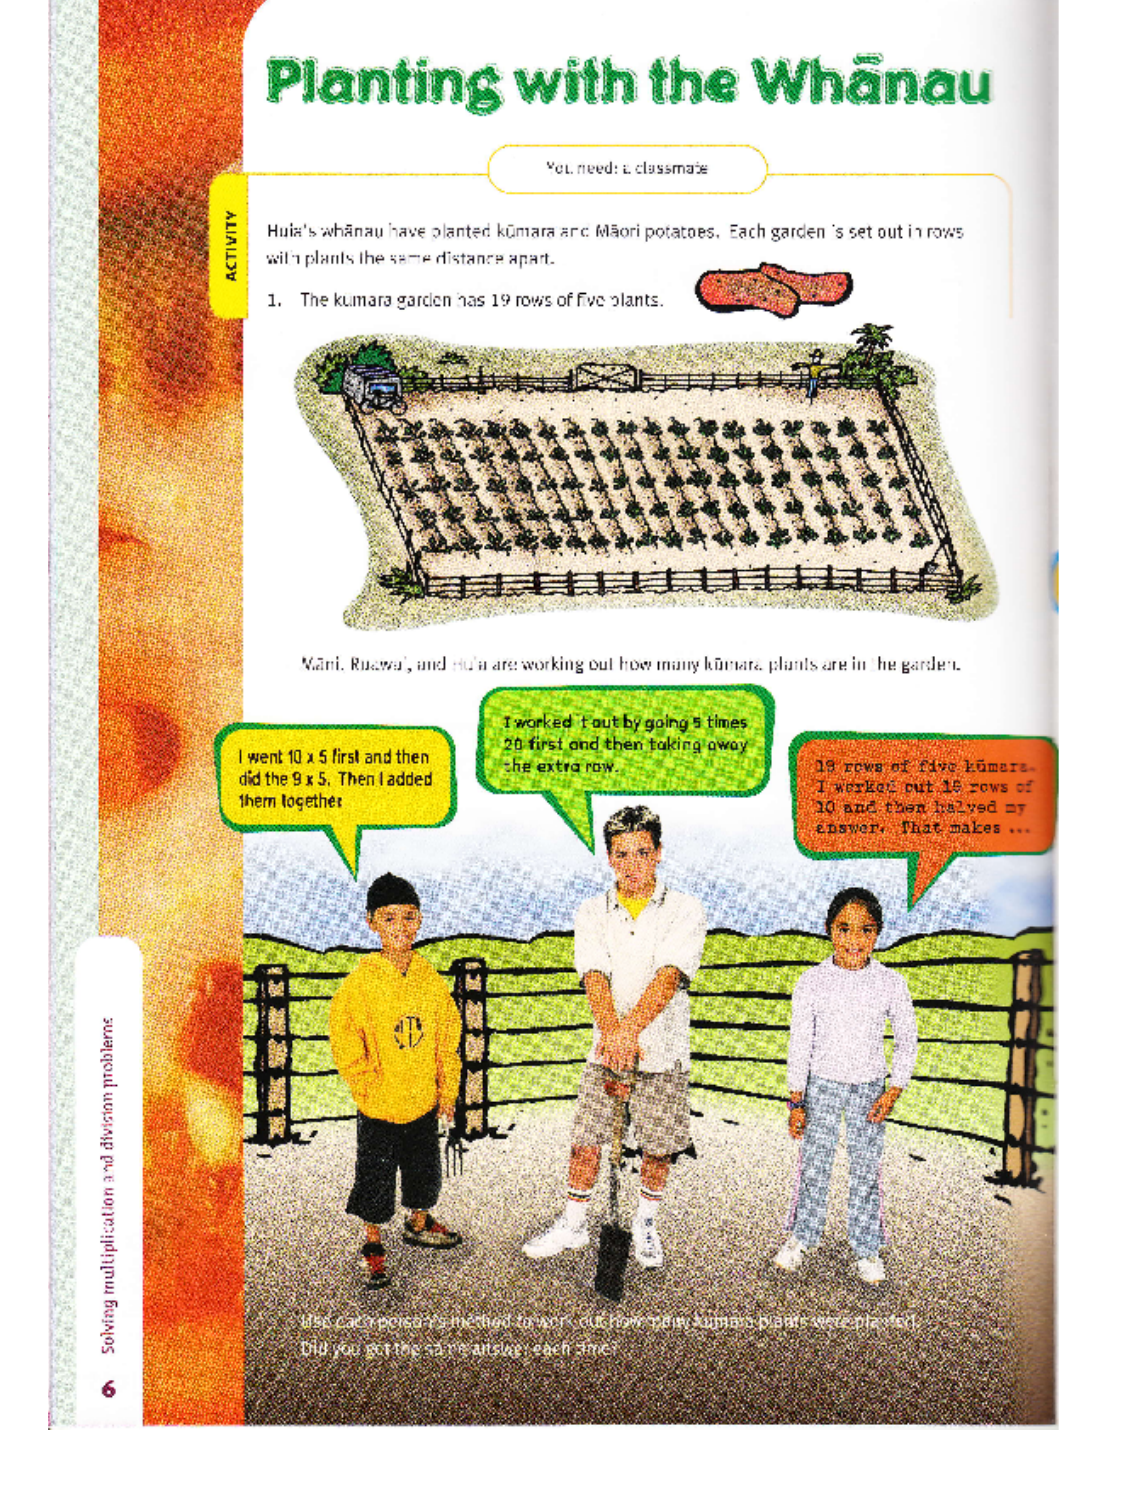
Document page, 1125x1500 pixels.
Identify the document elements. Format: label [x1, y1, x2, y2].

text_box [47, 0, 1059, 1430]
